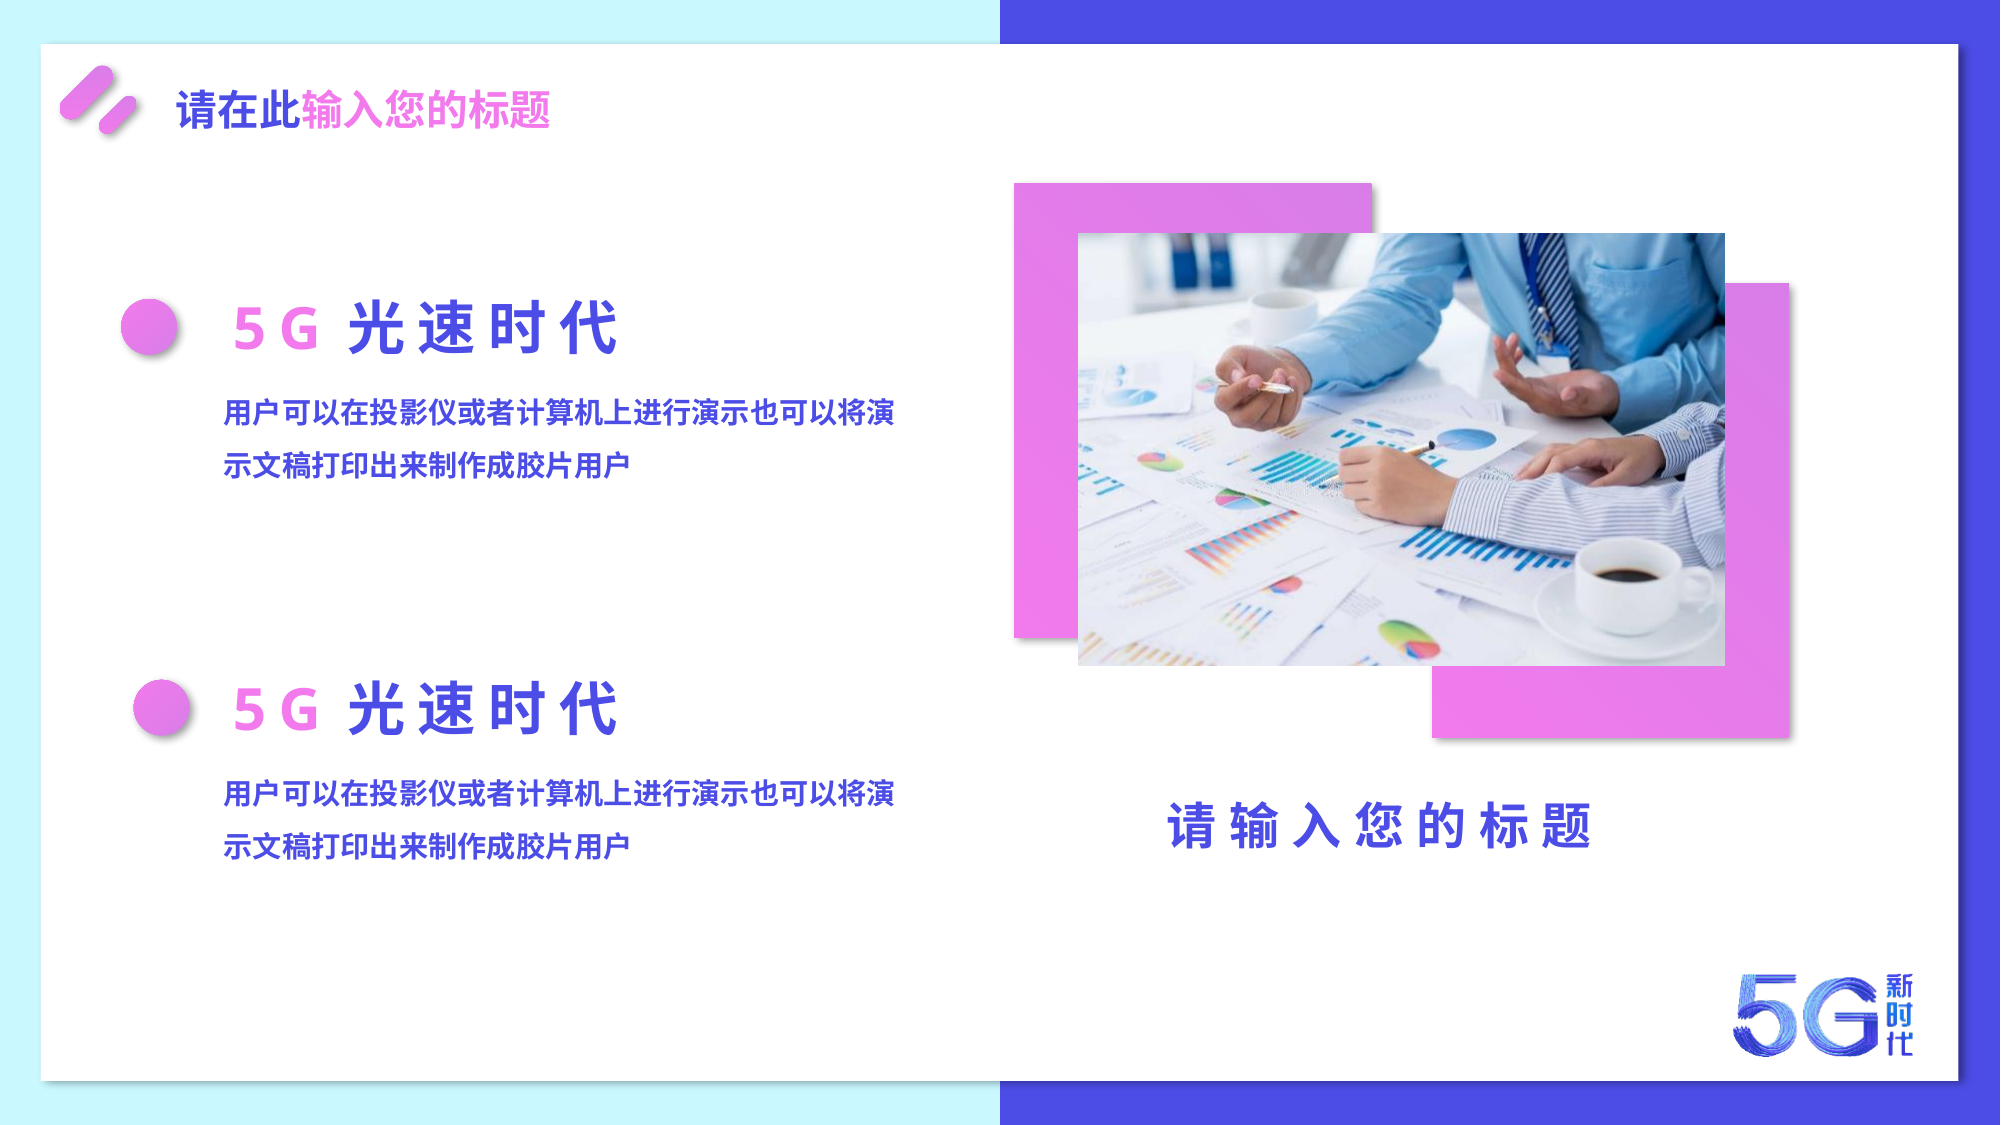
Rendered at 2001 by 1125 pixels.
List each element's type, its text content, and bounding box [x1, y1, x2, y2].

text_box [1014, 183, 1790, 738]
text_box [132, 678, 191, 737]
text_box [120, 298, 178, 356]
picture [39, 44, 1961, 1081]
text_box 5G光速时代 [218, 664, 655, 750]
text_box 5G光速时代 [218, 283, 655, 369]
text_box 用户可以在投影仪或者计算机上进行演示也可以将演示文稿打印出来制作成胶片用户 [208, 750, 936, 871]
text_box 请输入您的标题 [1151, 787, 1652, 863]
text_box 用户可以在投影仪或者计算机上进行演示也可以将演示文稿打印出来制作成胶片用户 [208, 369, 936, 490]
